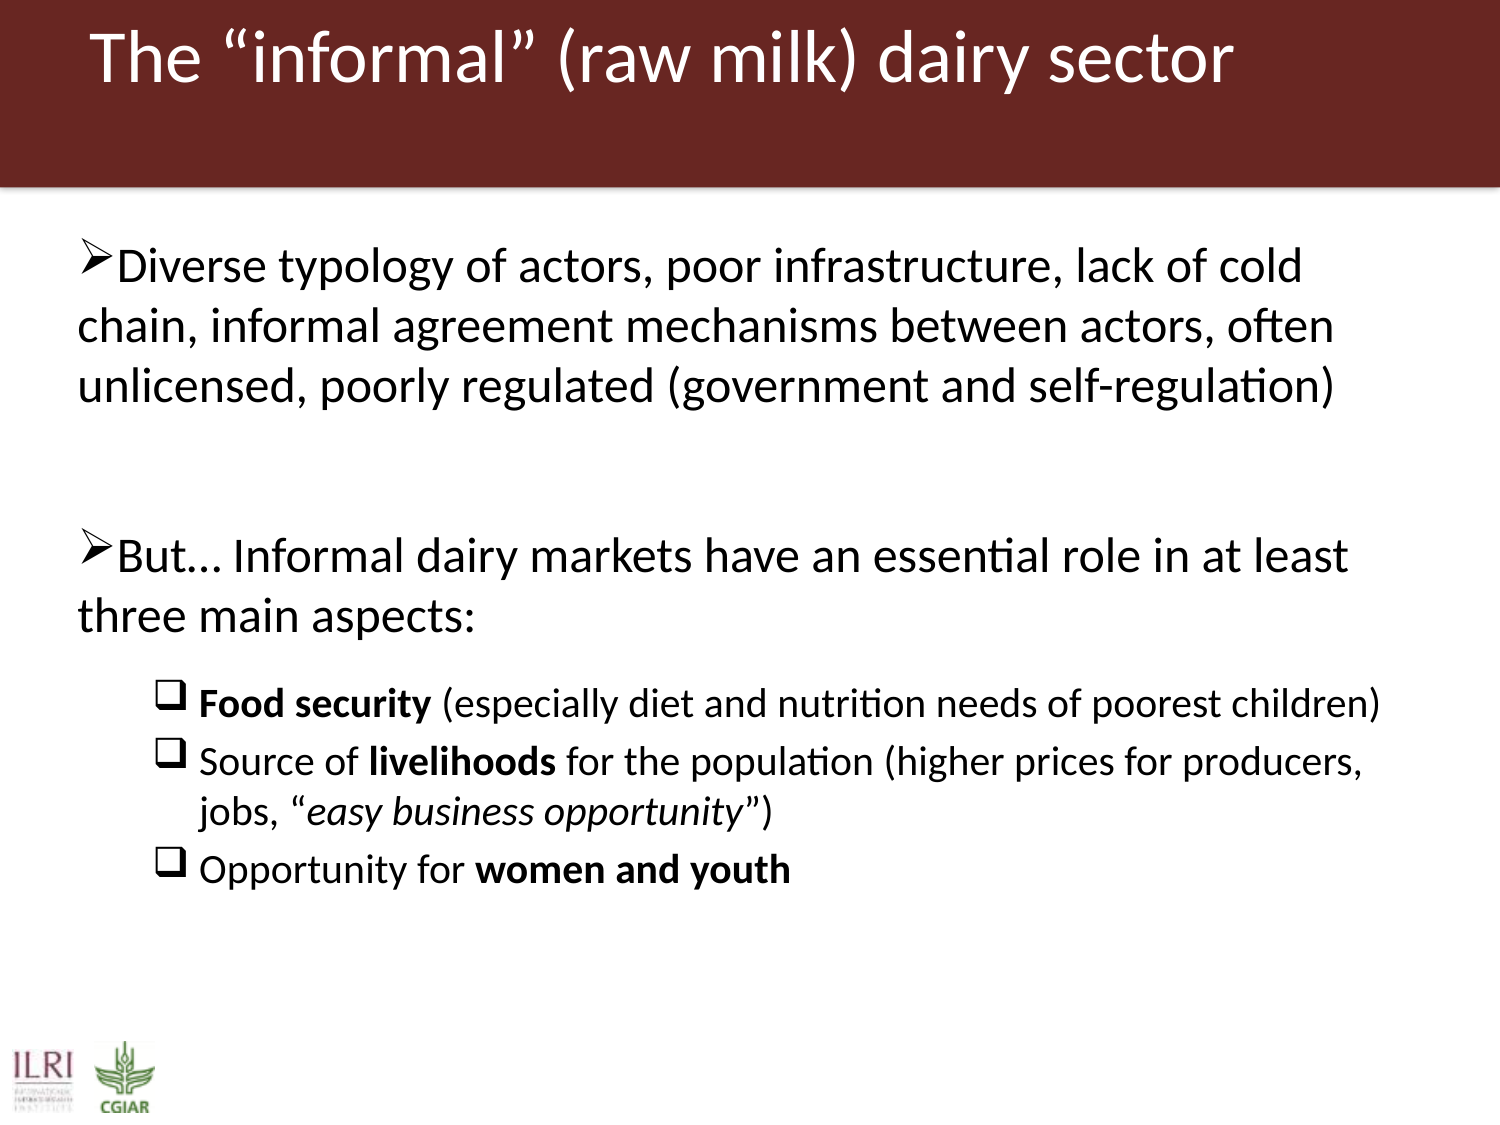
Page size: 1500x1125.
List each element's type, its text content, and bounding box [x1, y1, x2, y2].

title The “informal” (raw milk) dairy sector [75, 0, 1425, 188]
picture [94, 1063, 155, 1113]
list Diverse typology of actors, poor infrastructure, lack of cold chain, informal agreement mechanisms between actors, often unlicensed, poorly regulated (government and self-regulation) But… Informal dairy markets have an essential role in at least three main aspects: Food security (especially diet and nutrition needs of poorest children) Source of livelihoods for the population (higher prices for producers, jobs, “easy business opportunity”) Opportunity for women and youth [62, 224, 1413, 1063]
picture [12, 1049, 74, 1113]
